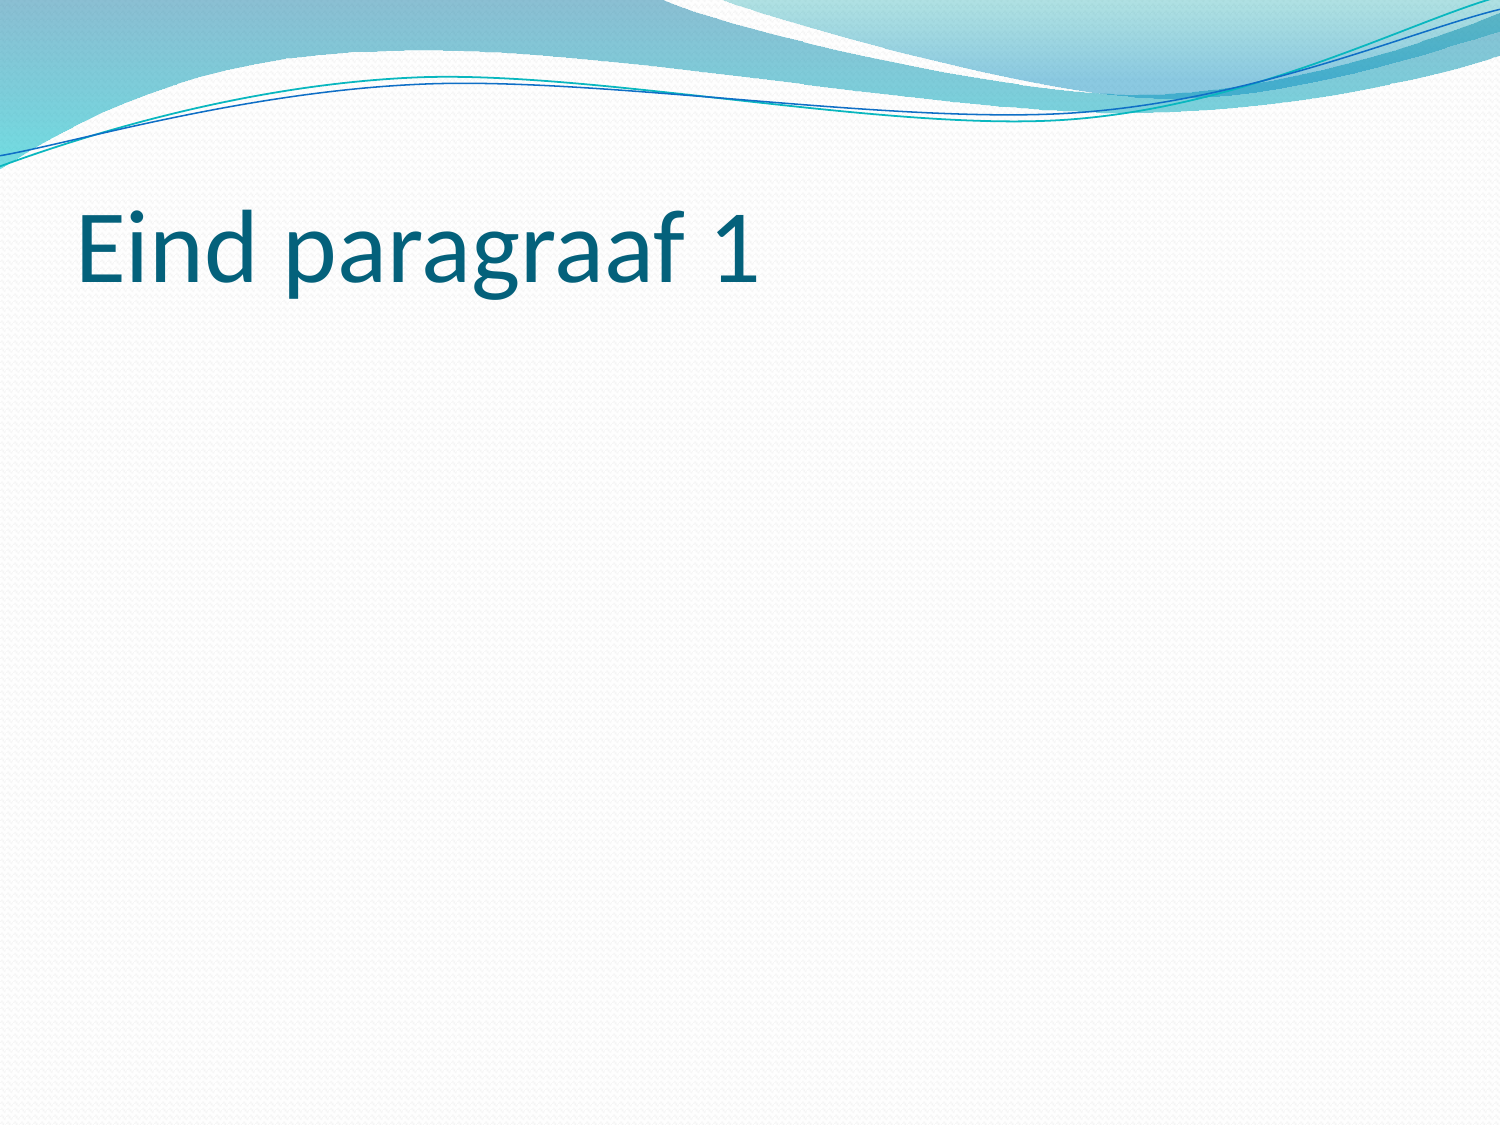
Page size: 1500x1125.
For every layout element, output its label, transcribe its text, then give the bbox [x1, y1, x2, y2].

title Eind paragraaf 1 [75, 115, 1425, 303]
